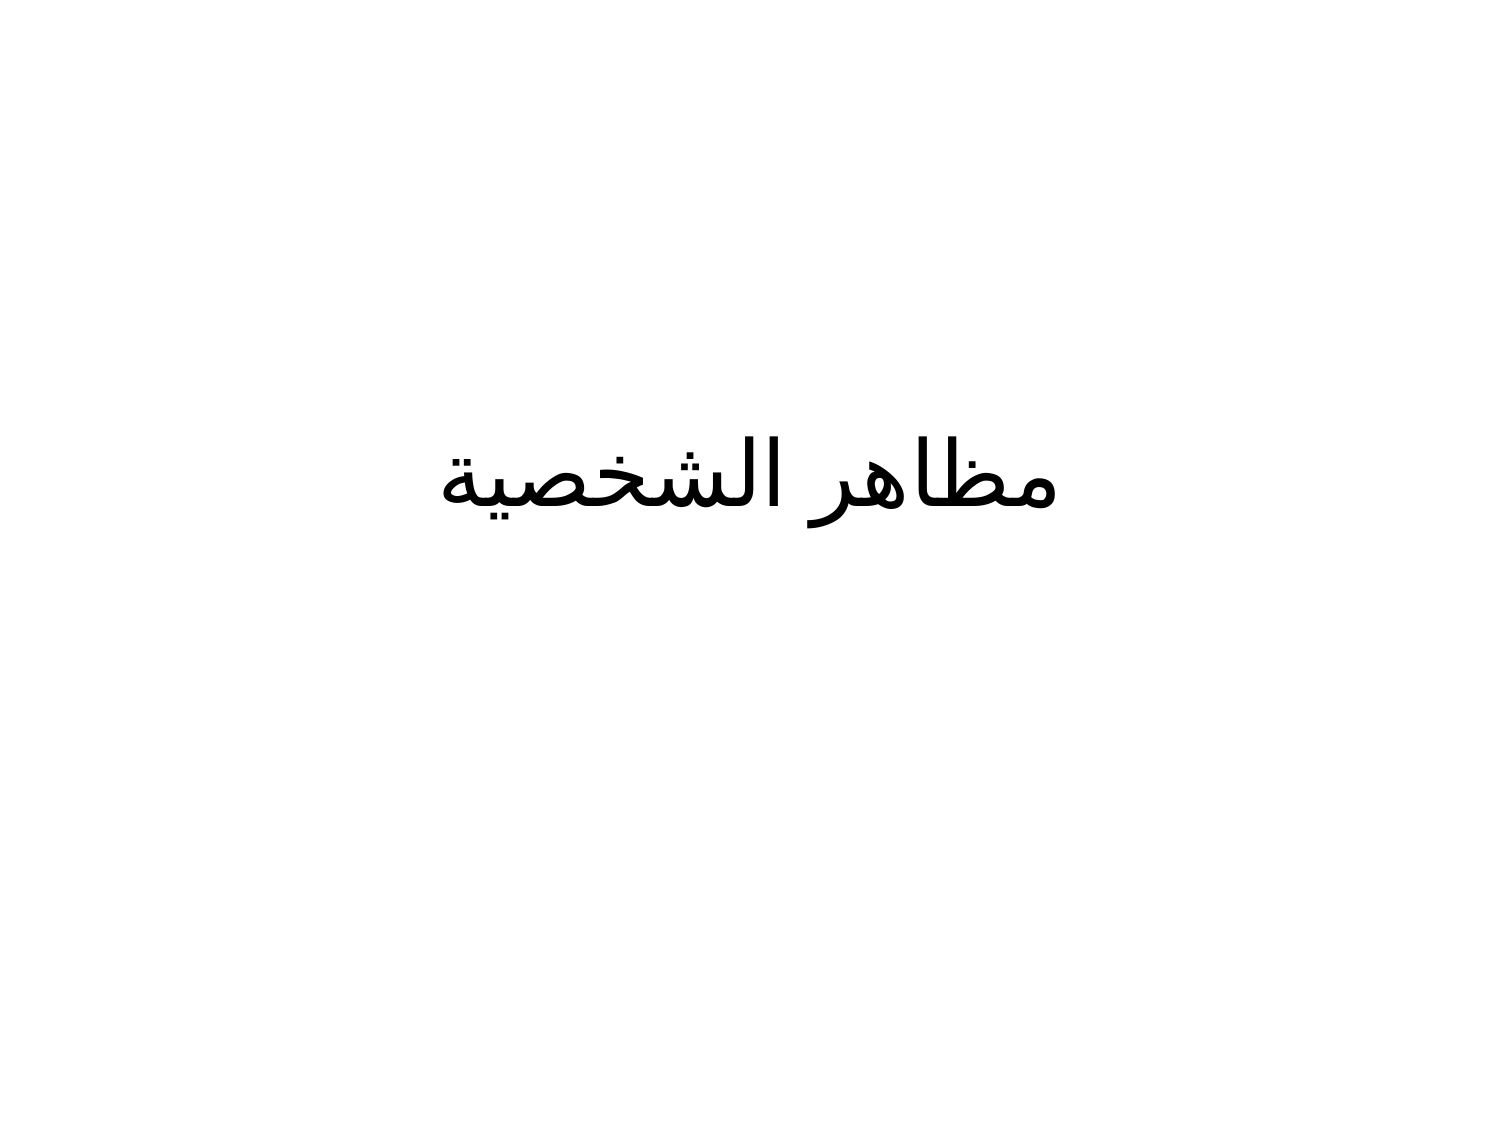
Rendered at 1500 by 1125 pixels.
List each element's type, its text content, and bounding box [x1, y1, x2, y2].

title مظاهر الشخصية [112, 349, 1388, 591]
